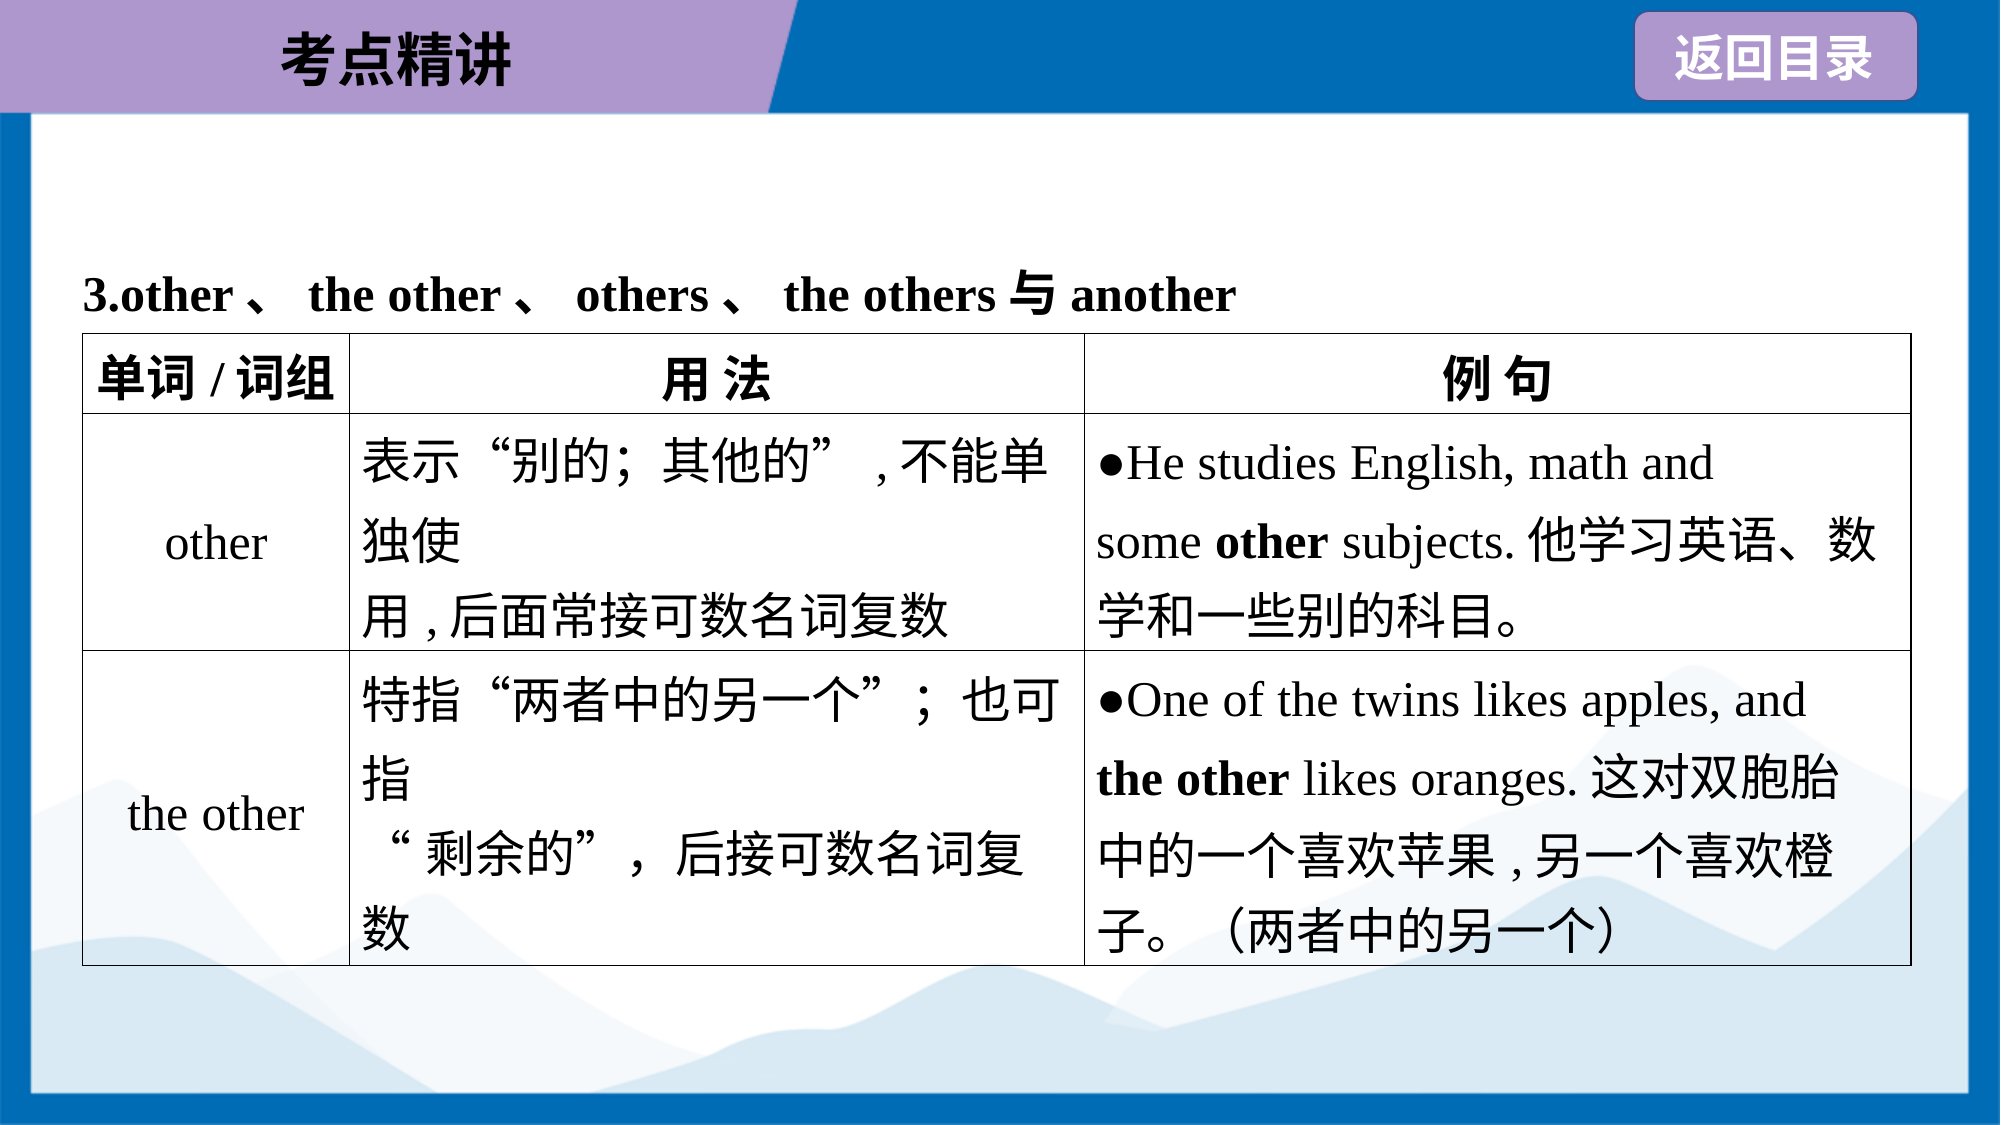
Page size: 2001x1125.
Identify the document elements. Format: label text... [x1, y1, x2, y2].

table_cell 特指“两者中的另一个”；也可指 “剩余的”，后接可数名词复数 [350, 651, 1084, 965]
table_cell the other [83, 651, 349, 965]
table_header 例 句 [1085, 334, 1910, 413]
table_cell ●He studies English, math and some other subjects.他学习英语、数 学和一些别的科目。 [1085, 414, 1910, 650]
text_box 3.other、the other、others、the others与another [82, 234, 1917, 312]
table_header 用 法 [350, 334, 1084, 413]
table_cell other [83, 414, 349, 650]
table_header 单词/词组 [83, 334, 349, 413]
picture [0, 0, 2000, 1125]
table_cell 表示“别的；其他的”,不能单独使 用,后面常接可数名词复数 [350, 414, 1084, 650]
table_cell ●One of the twins likes apples, and the other likes oranges.这对双胞胎 中的一个喜欢苹果,另一个喜欢橙 子。（两者中的另一个） [1085, 651, 1910, 965]
